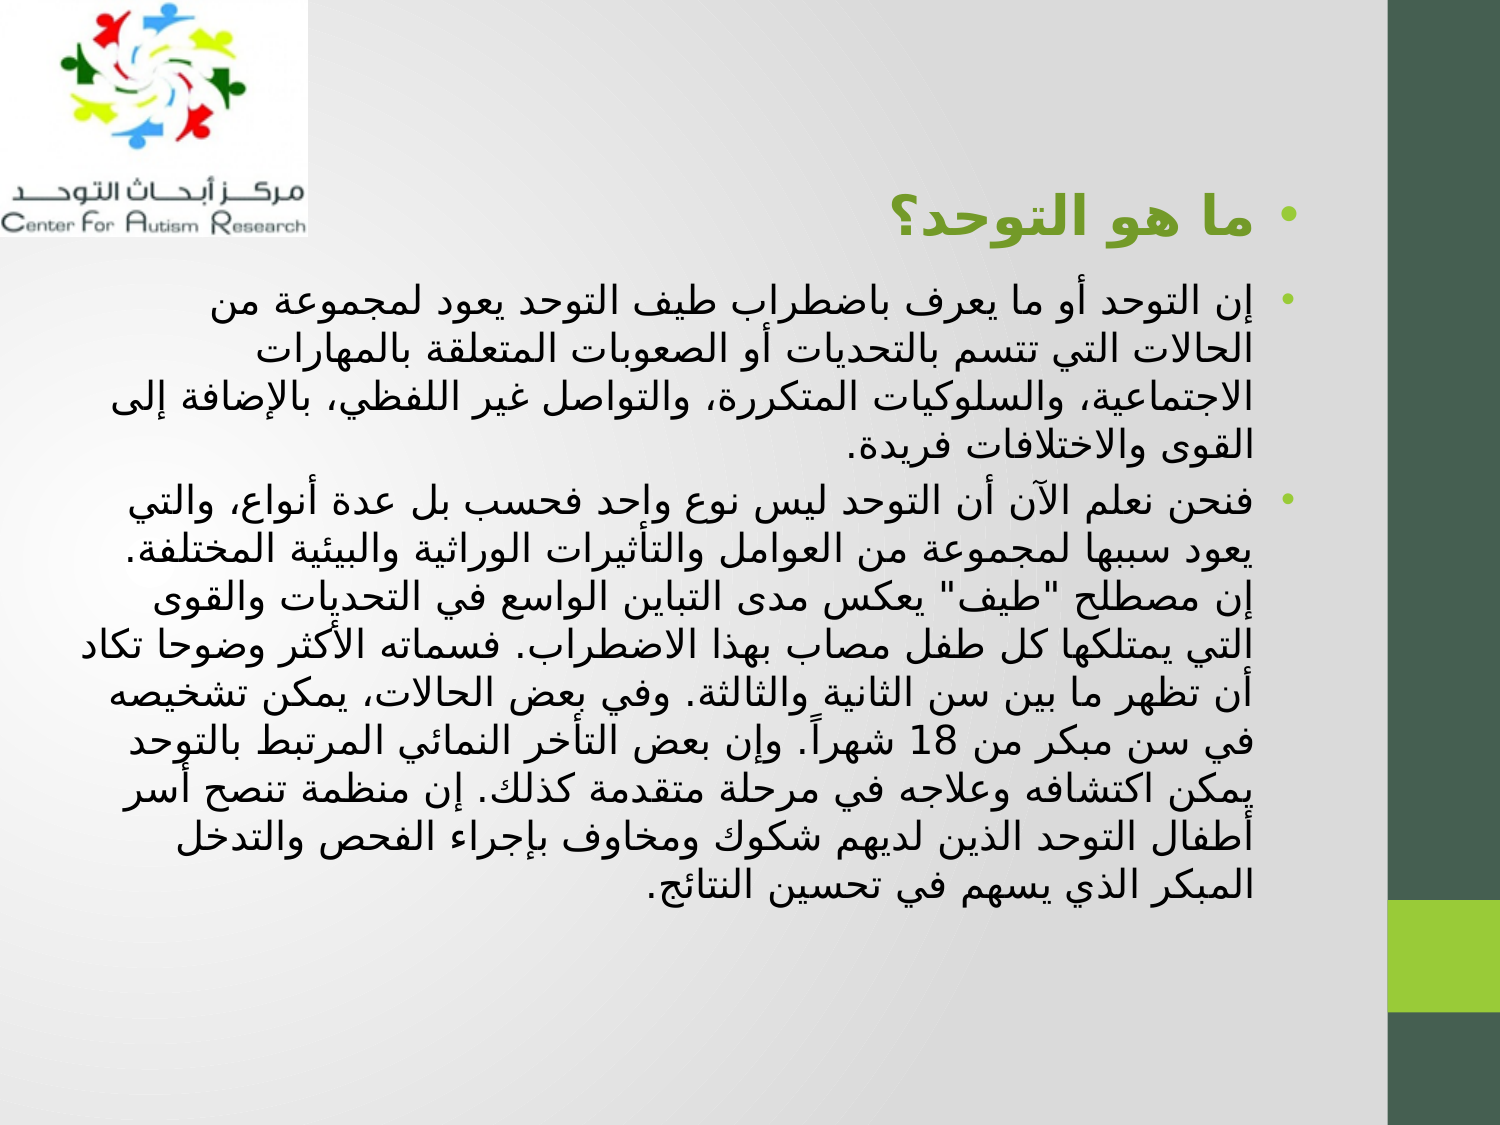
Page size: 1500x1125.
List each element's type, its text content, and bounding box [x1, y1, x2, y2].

picture [0, 0, 308, 237]
list ما هو التوحد؟ إن التوحد أو ما يعرف باضطراب طيف التوحد يعود لمجموعة من الحالات التي تتسم بالتحديات أو الصعوبات المتعلقة بالمهارات الاجتماعية، والسلوكيات المتكررة، والتواصل غير اللفظي، بالإضافة إلى القوى والاختلافات فريدة. فنحن نعلم الآن أن التوحد ليس نوع واحد فحسب بل عدة أنواع، والتي يعود سببها لمجموعة من العوامل والتأثيرات الوراثية والبيئية المختلفة. إن مصطلح "طيف" يعكس مدى التباين الواسع في التحديات والقوى التي يمتلكها كل طفل مصاب بهذا الاضطراب. فسماته الأكثر وضوحا تكاد أن تظهر ما بين سن الثانية والثالثة. وفي بعض الحالات، يمكن تشخيصه في سن مبكر من 18 شهراً. وإن بعض التأخر النمائي المرتبط بالتوحد يمكن اكتشافه وعلاجه في مرحلة متقدمة كذلك. إن منظمة تنصح أسر أطفال التوحد الذين لديهم شكوك ومخاوف بإجراء الفحص والتدخل المبكر الذي يسهم في تحسين النتائج. [64, 172, 1315, 961]
